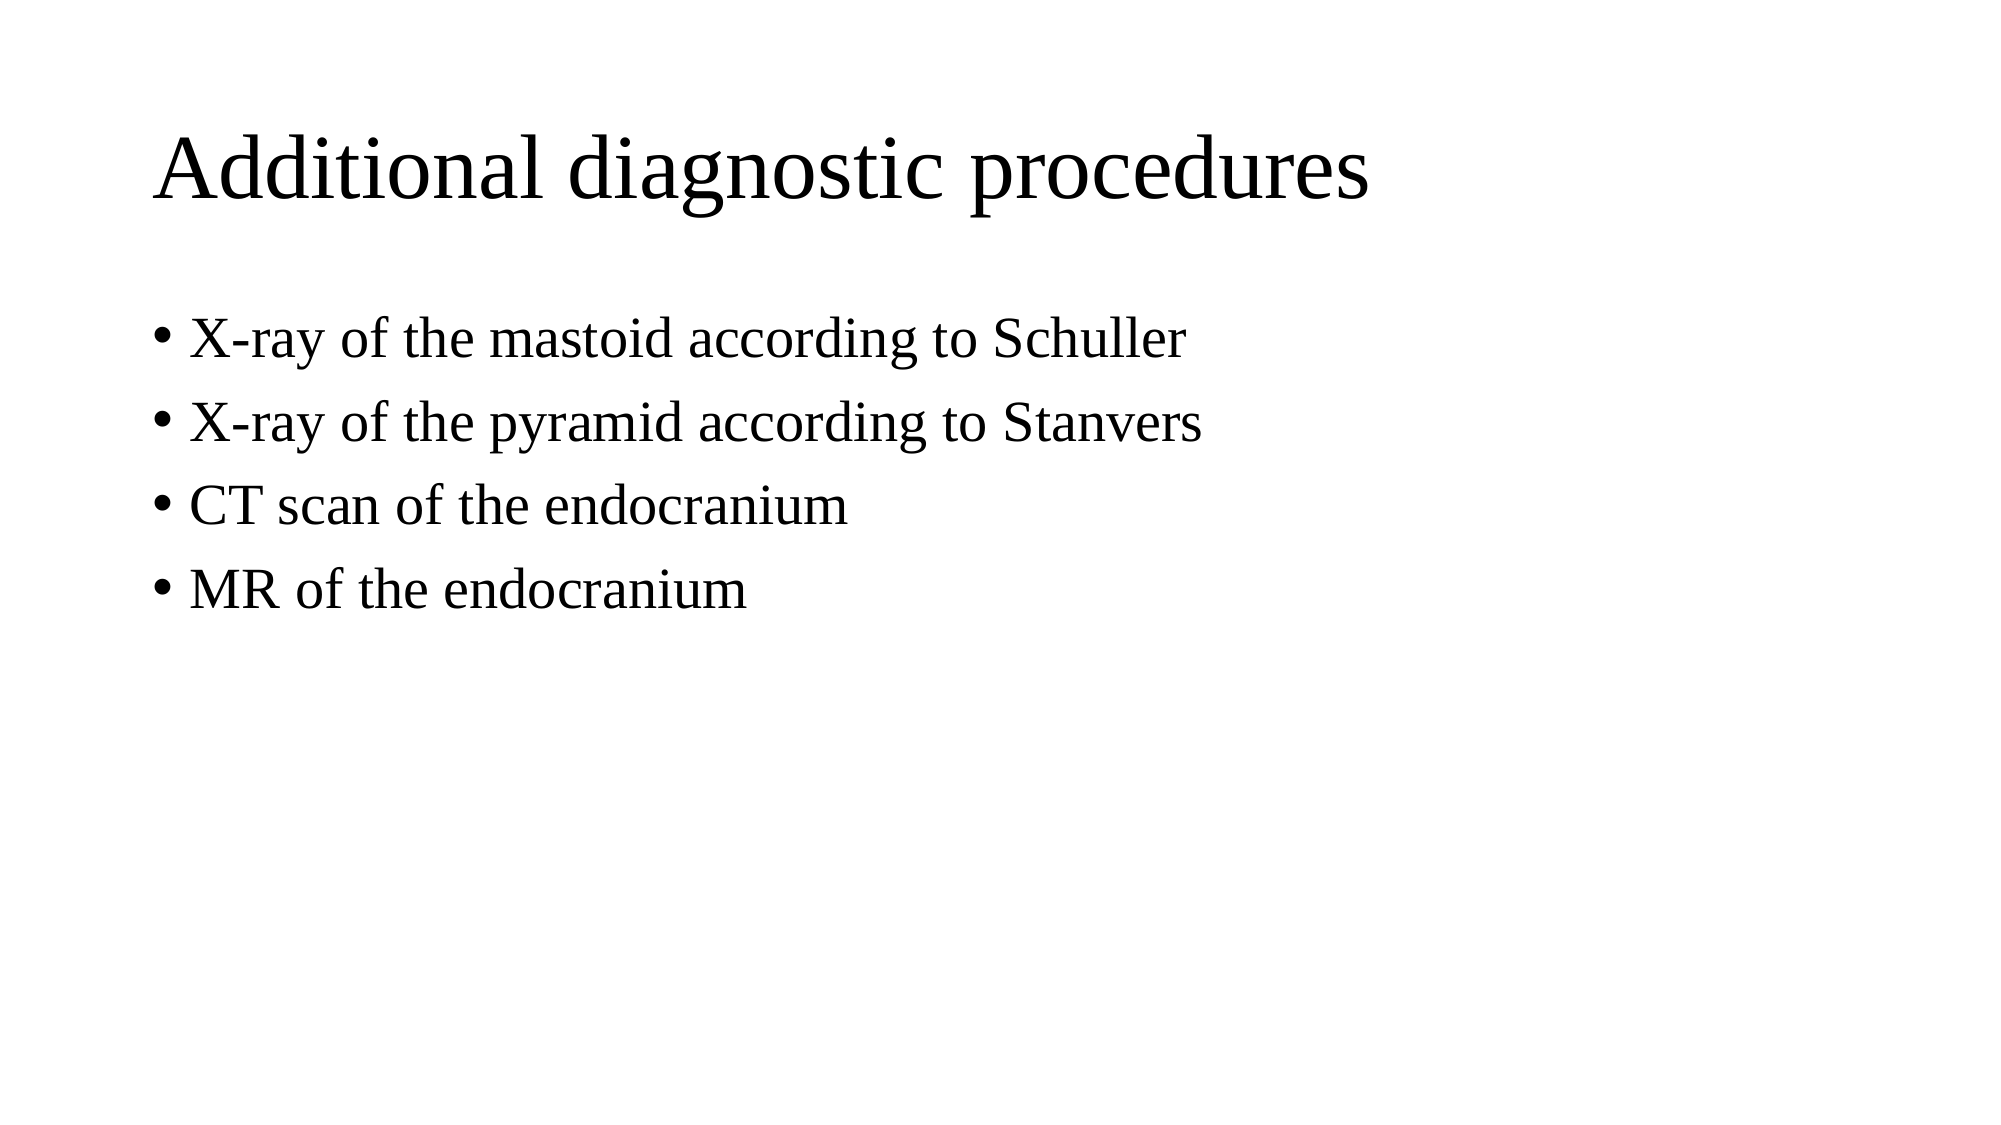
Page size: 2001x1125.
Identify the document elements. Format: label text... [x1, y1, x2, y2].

list X-ray of the mastoid according to Schuller X-ray of the pyramid according to Stanvers CT scan of the endocranium MR of the endocranium [137, 299, 1863, 1014]
title Additional diagnostic procedures [137, 59, 1863, 278]
